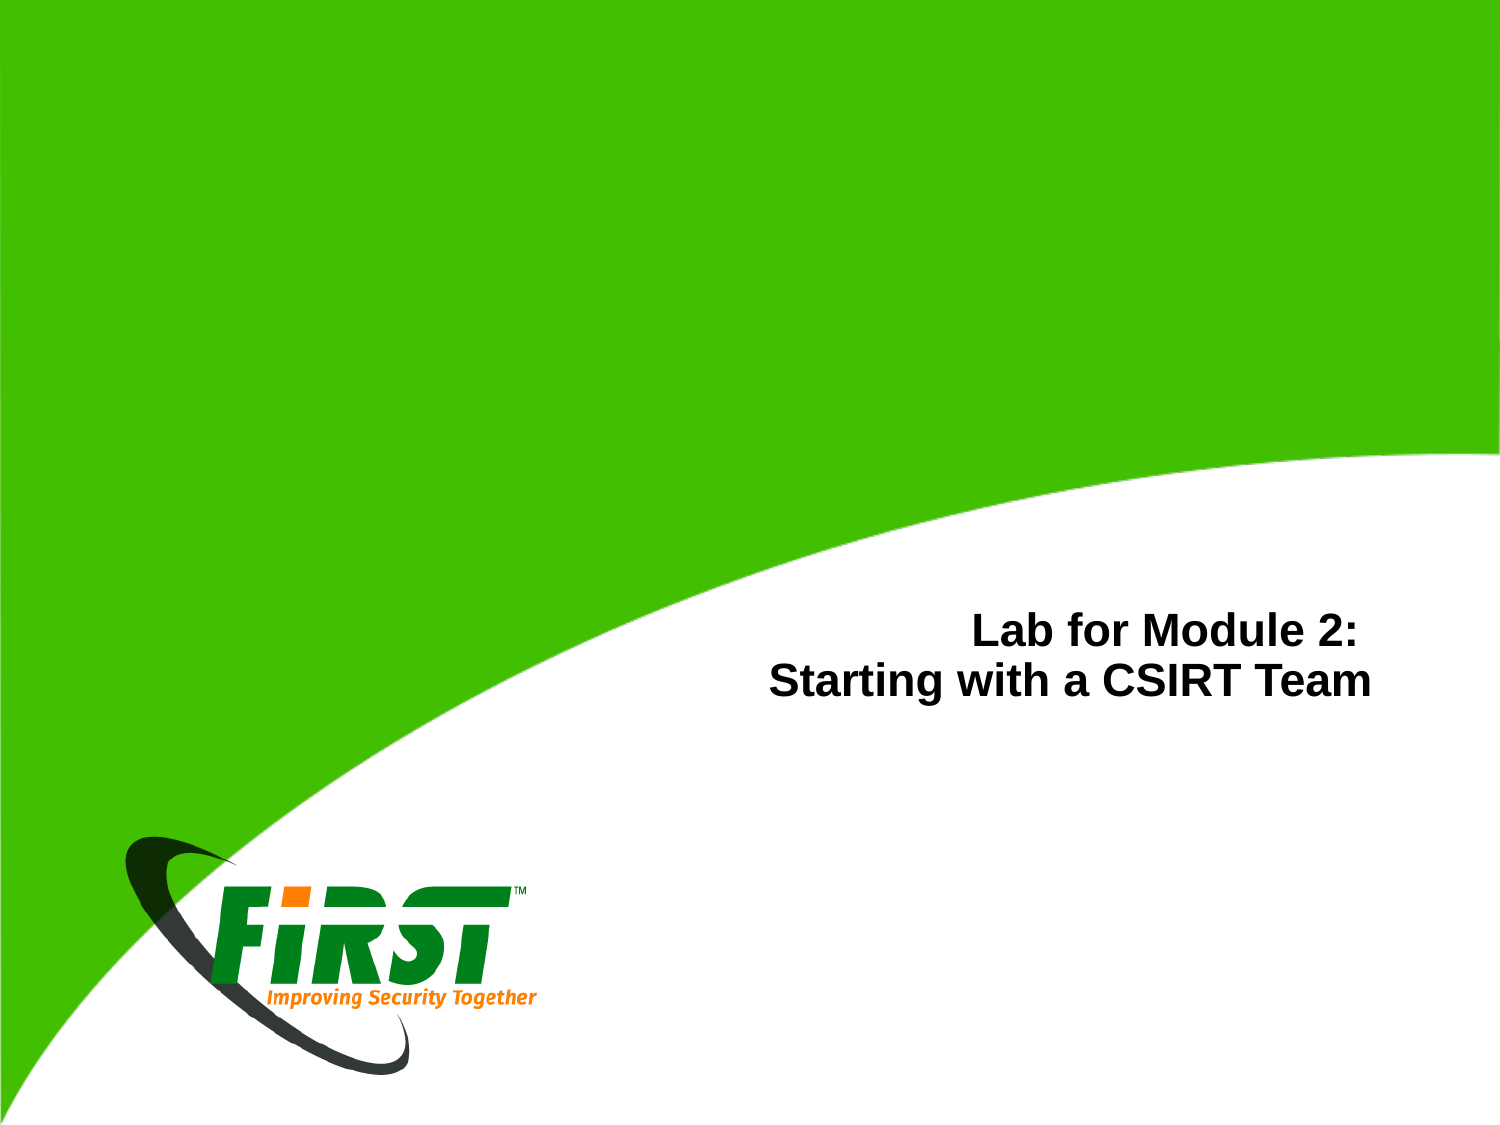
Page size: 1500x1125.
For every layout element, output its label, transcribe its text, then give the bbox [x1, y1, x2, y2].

title Lab for Module 2: Starting with a CSIRT Team [500, 598, 1388, 714]
picture [0, 0, 1500, 1125]
